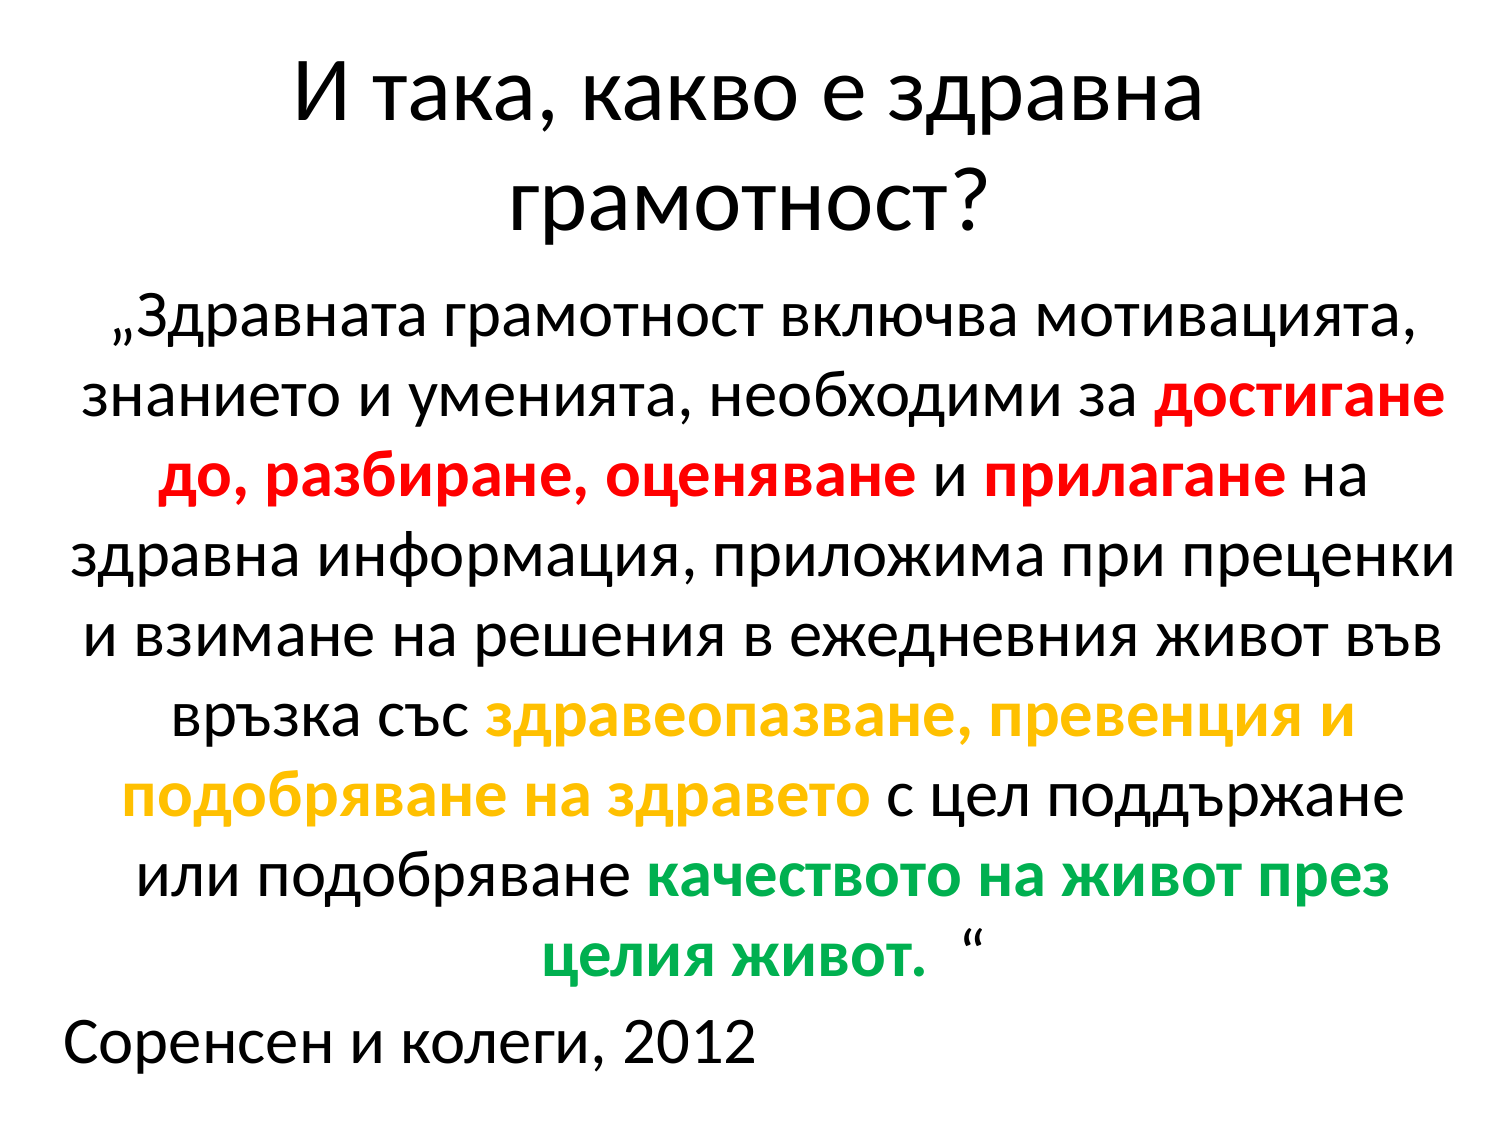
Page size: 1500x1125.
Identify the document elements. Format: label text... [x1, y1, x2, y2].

title И така, какво е здравна грамотност? [75, 45, 1425, 233]
list „Здравната грамотност включва мотивацията, знанието и уменията, необходими за достигане до, разбиране, оценяване и прилагане на здравна информация, приложима при преценки и взимане на решения в ежедневния живот във връзка със здравеопазване, превенция и подобряване на здравето с цел поддържане или подобряване качеството на живот през целия живот. “ Соренсен и колеги, 2012 [29, 262, 1480, 1110]
